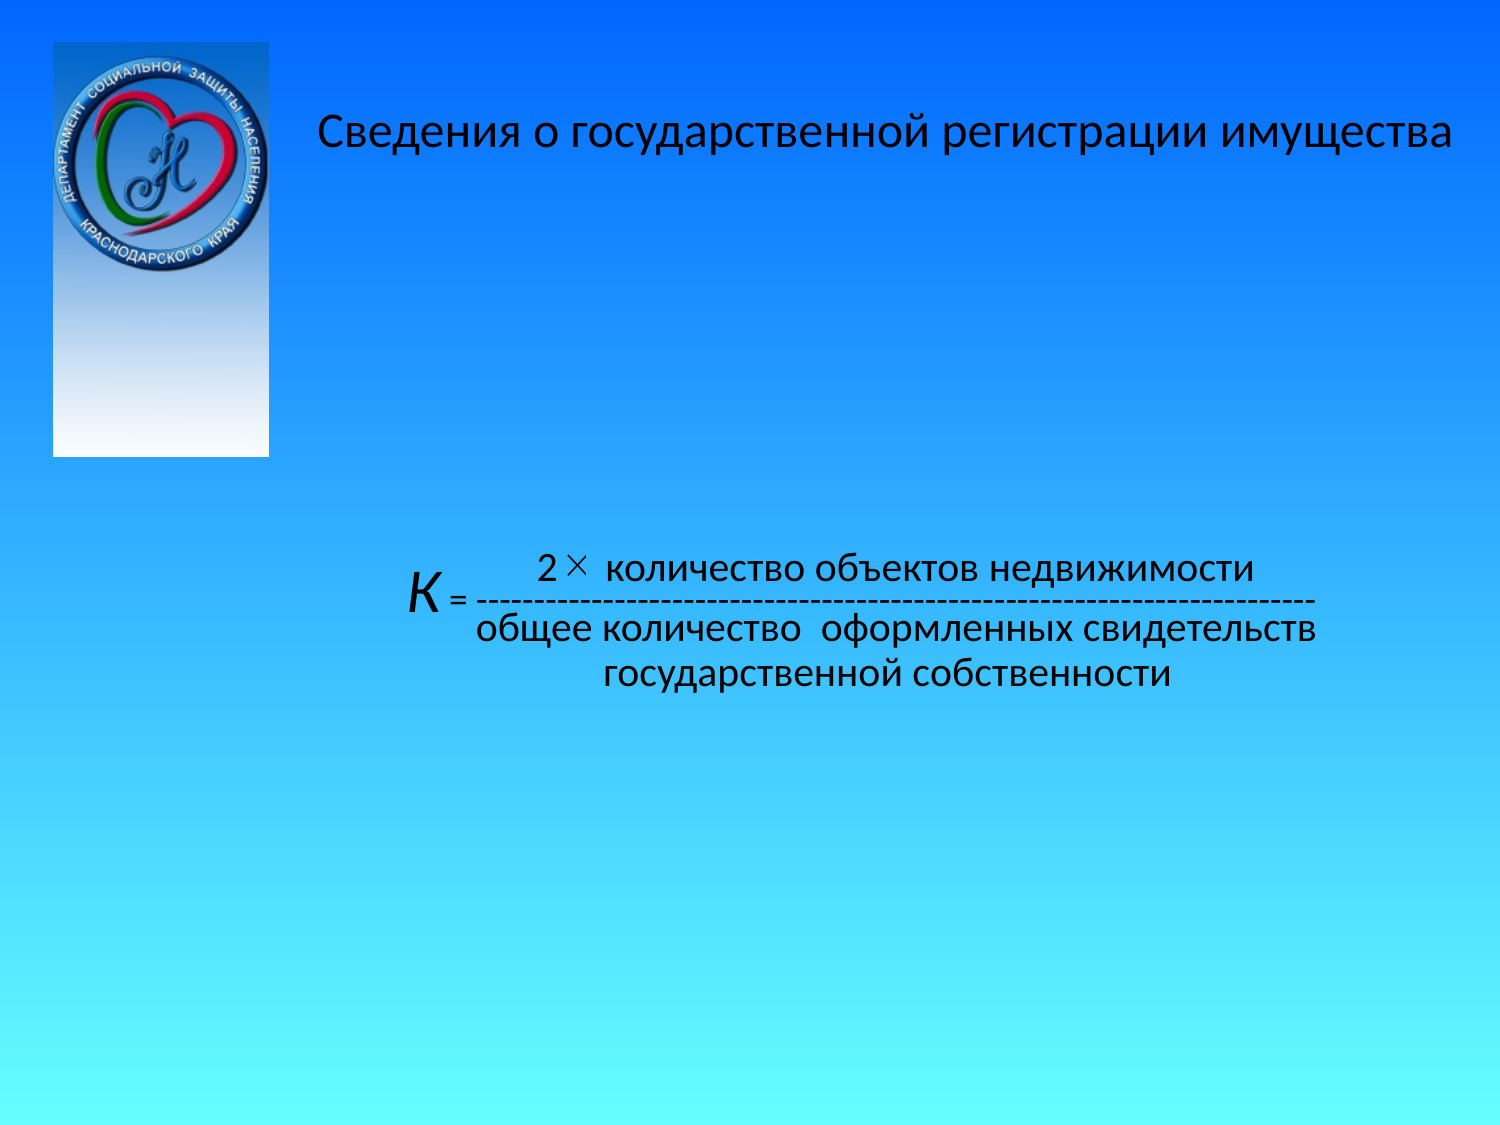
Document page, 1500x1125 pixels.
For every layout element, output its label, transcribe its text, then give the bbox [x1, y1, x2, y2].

text_box Cведения о государственной регистрации имущества [302, 90, 1469, 165]
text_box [339, 496, 1384, 704]
picture [52, 42, 270, 457]
